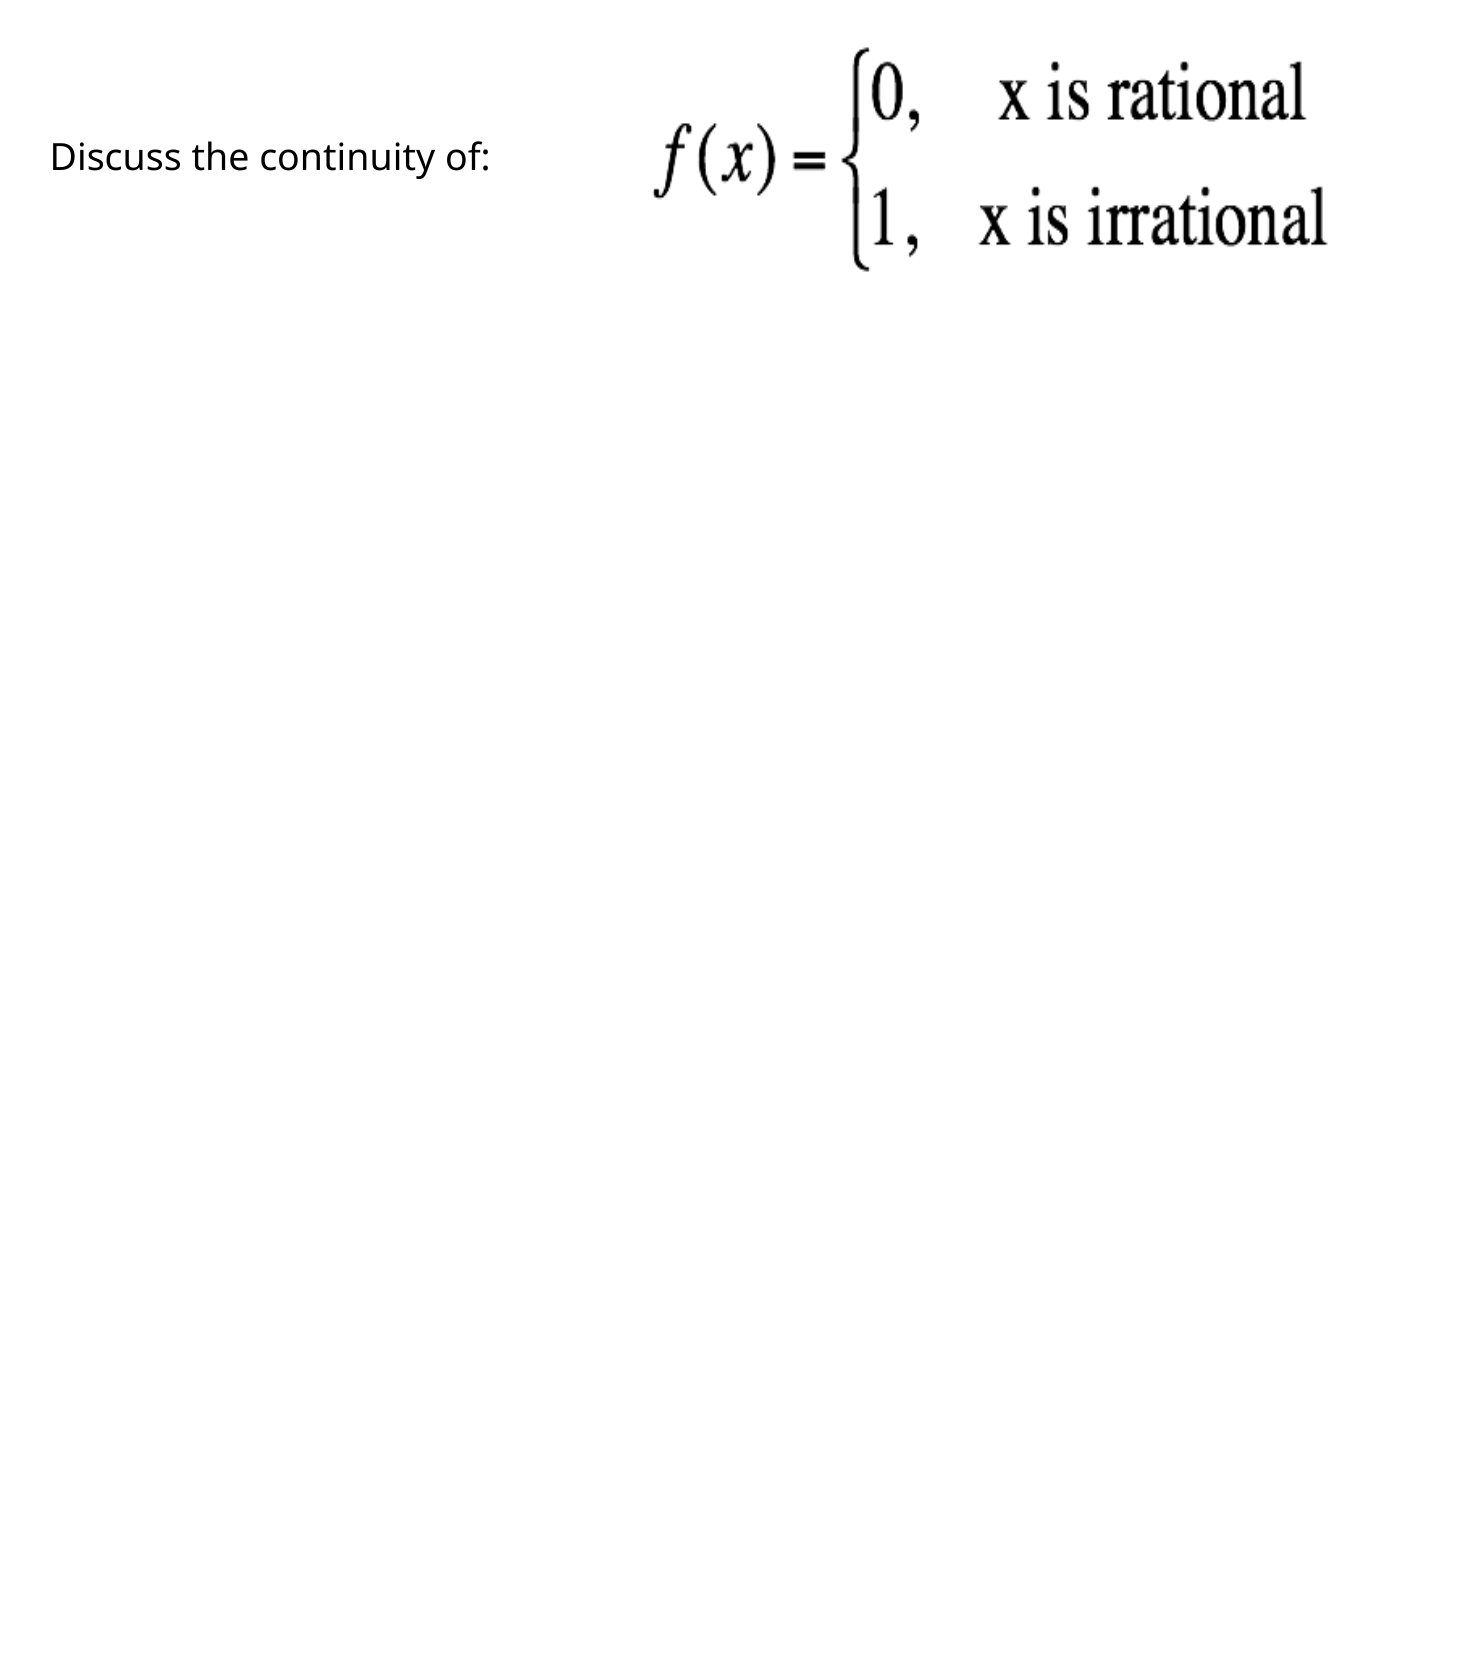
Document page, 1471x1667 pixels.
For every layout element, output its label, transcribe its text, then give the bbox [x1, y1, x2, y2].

text_box Discuss the continuity of: [34, 125, 638, 185]
picture [643, 42, 1331, 278]
